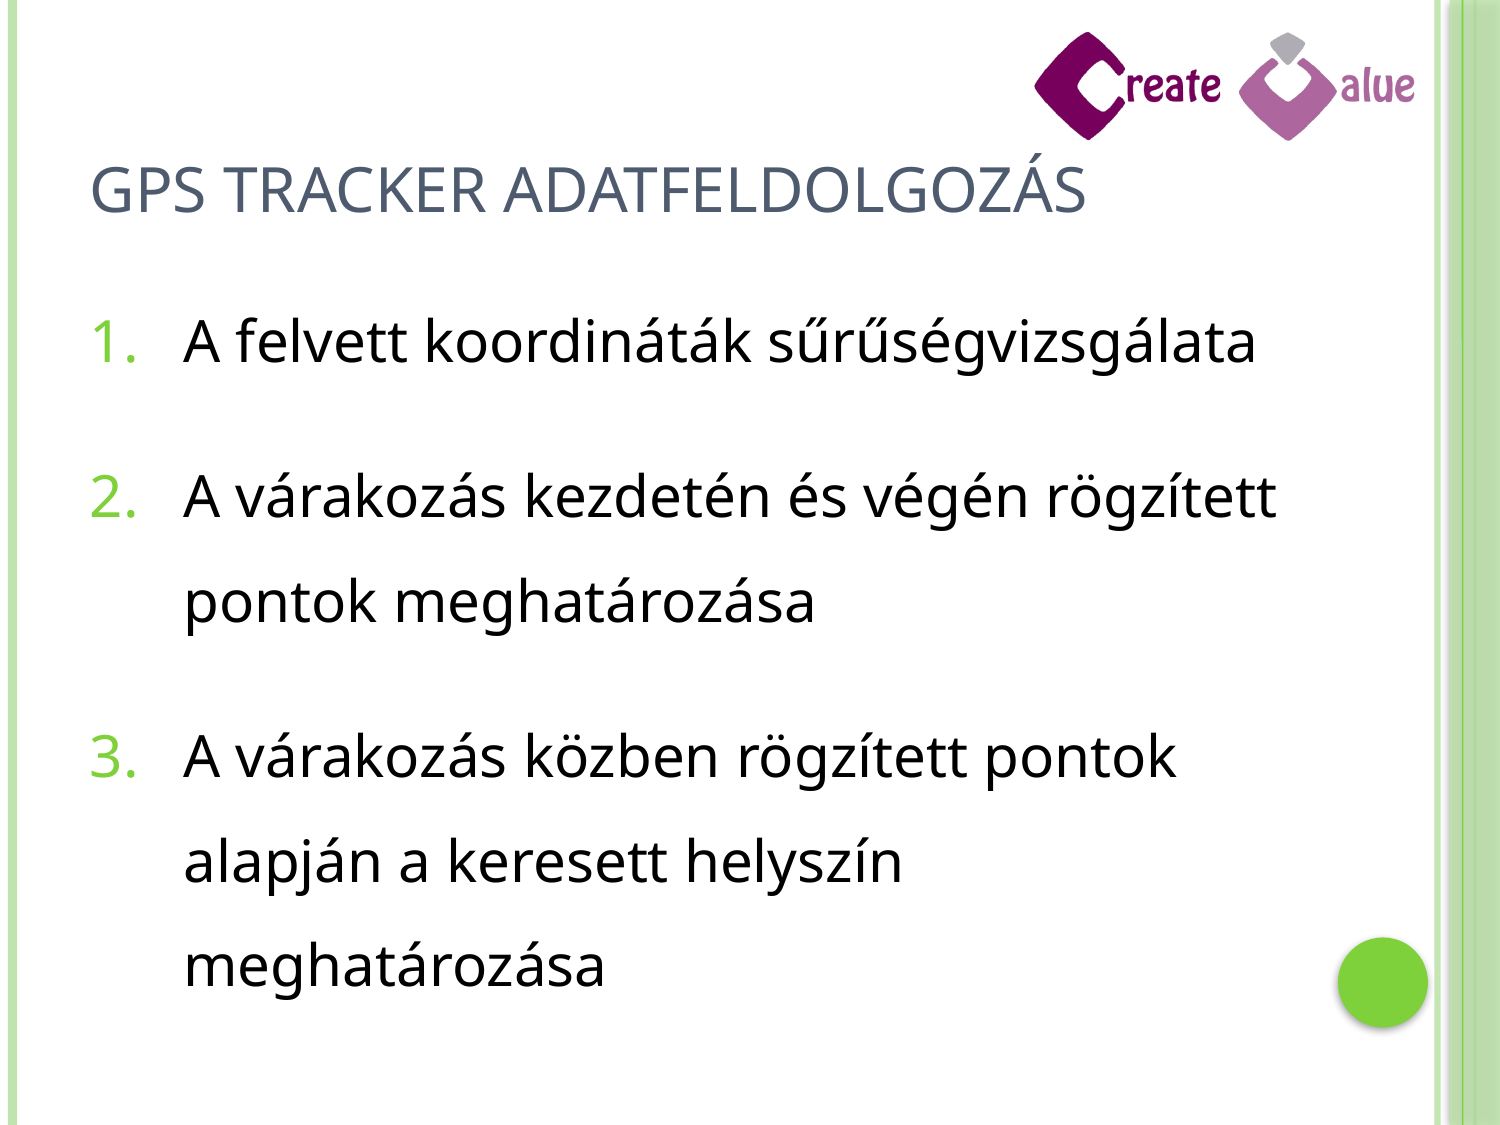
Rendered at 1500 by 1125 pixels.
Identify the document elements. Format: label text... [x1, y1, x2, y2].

list A felvett koordináták sűrűségvizsgálata A várakozás kezdetén és végén rögzített pontok meghatározása A várakozás közben rögzített pontok alapján a keresett helyszín meghatározása [75, 262, 1300, 1062]
picture [1021, 18, 1427, 154]
title gps tracker adatfeldolgozás [75, 45, 1300, 233]
